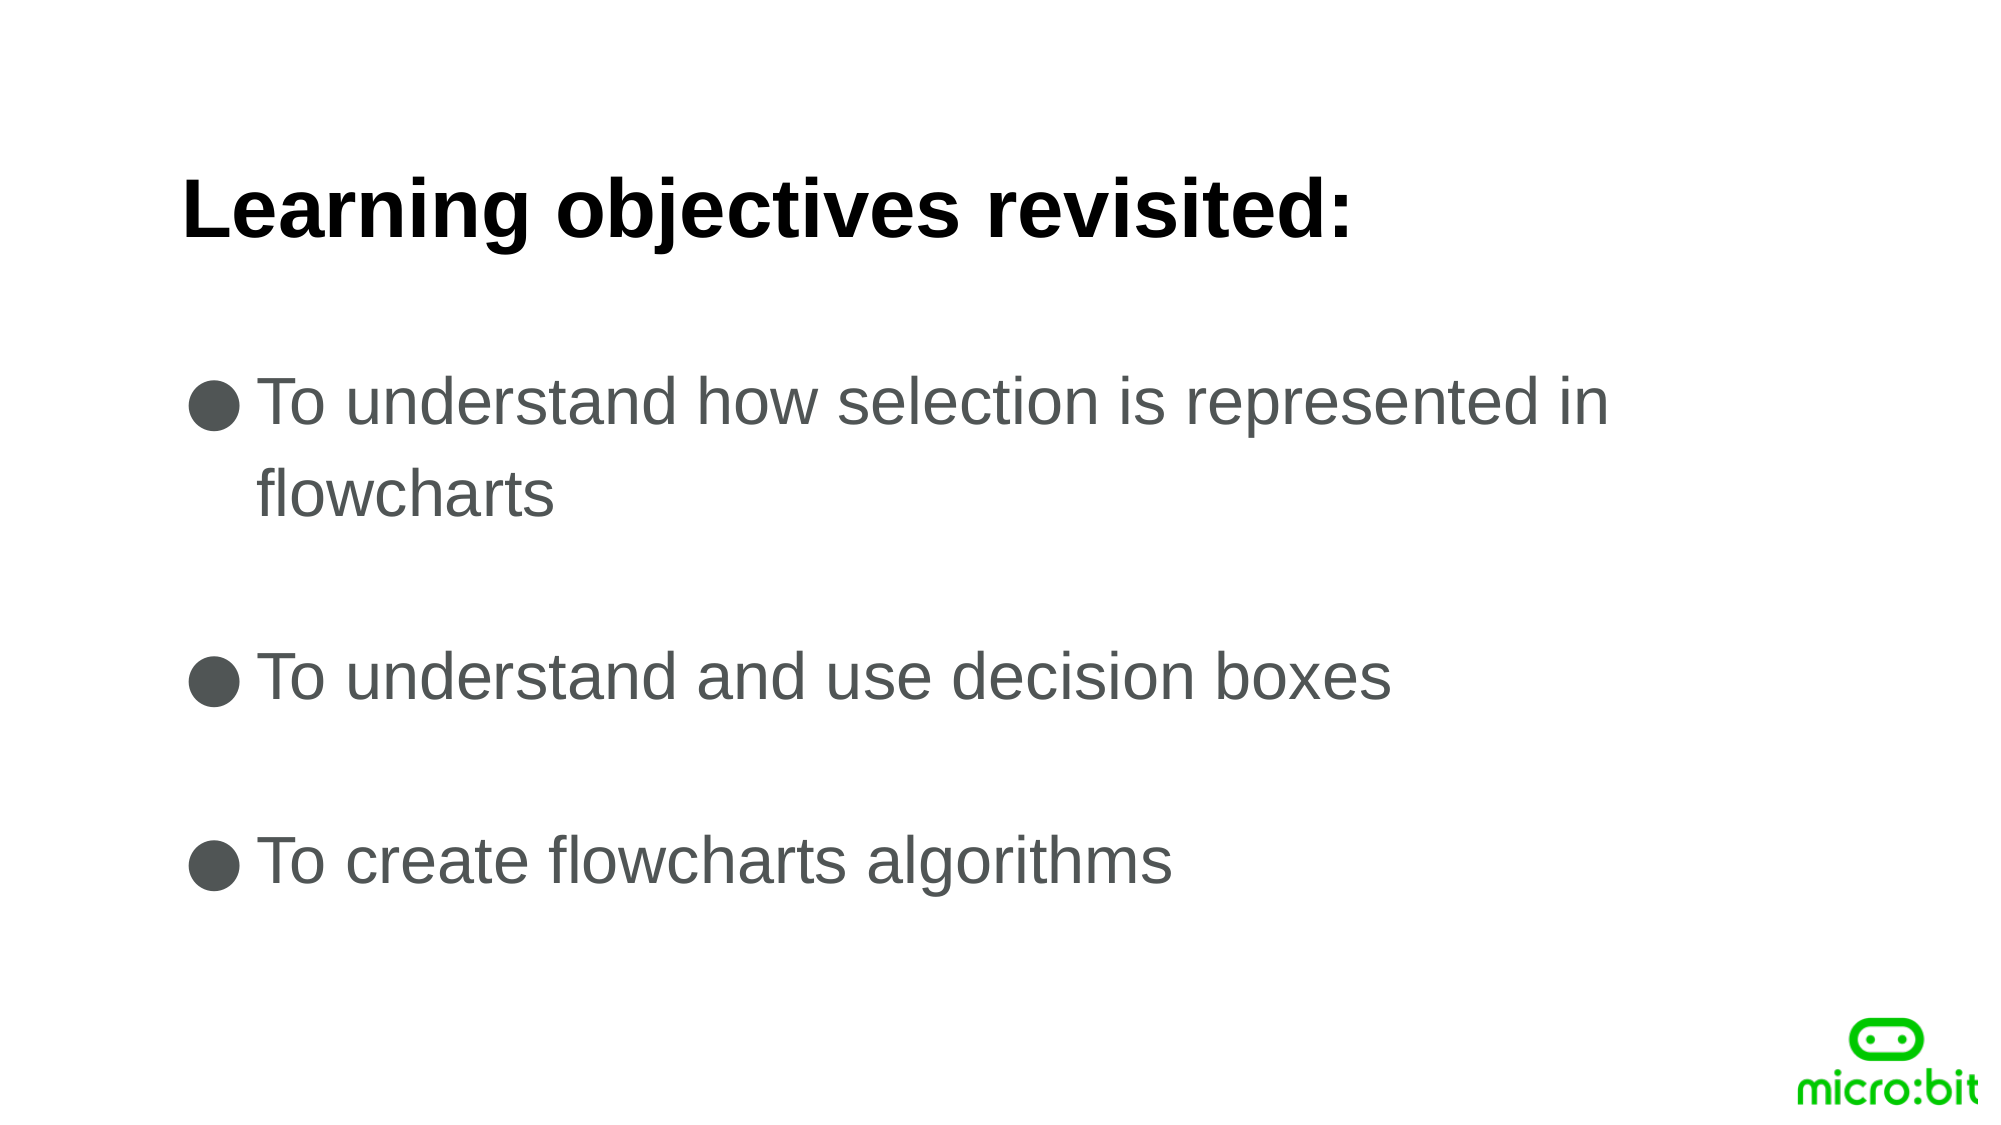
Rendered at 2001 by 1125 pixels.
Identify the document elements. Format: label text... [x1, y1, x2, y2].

picture [1797, 1017, 1978, 1106]
text_box Learning objectives revisited: To understand how selection is represented in flowcharts To understand and use decision boxes To create flowcharts algorithms [166, 60, 1918, 884]
